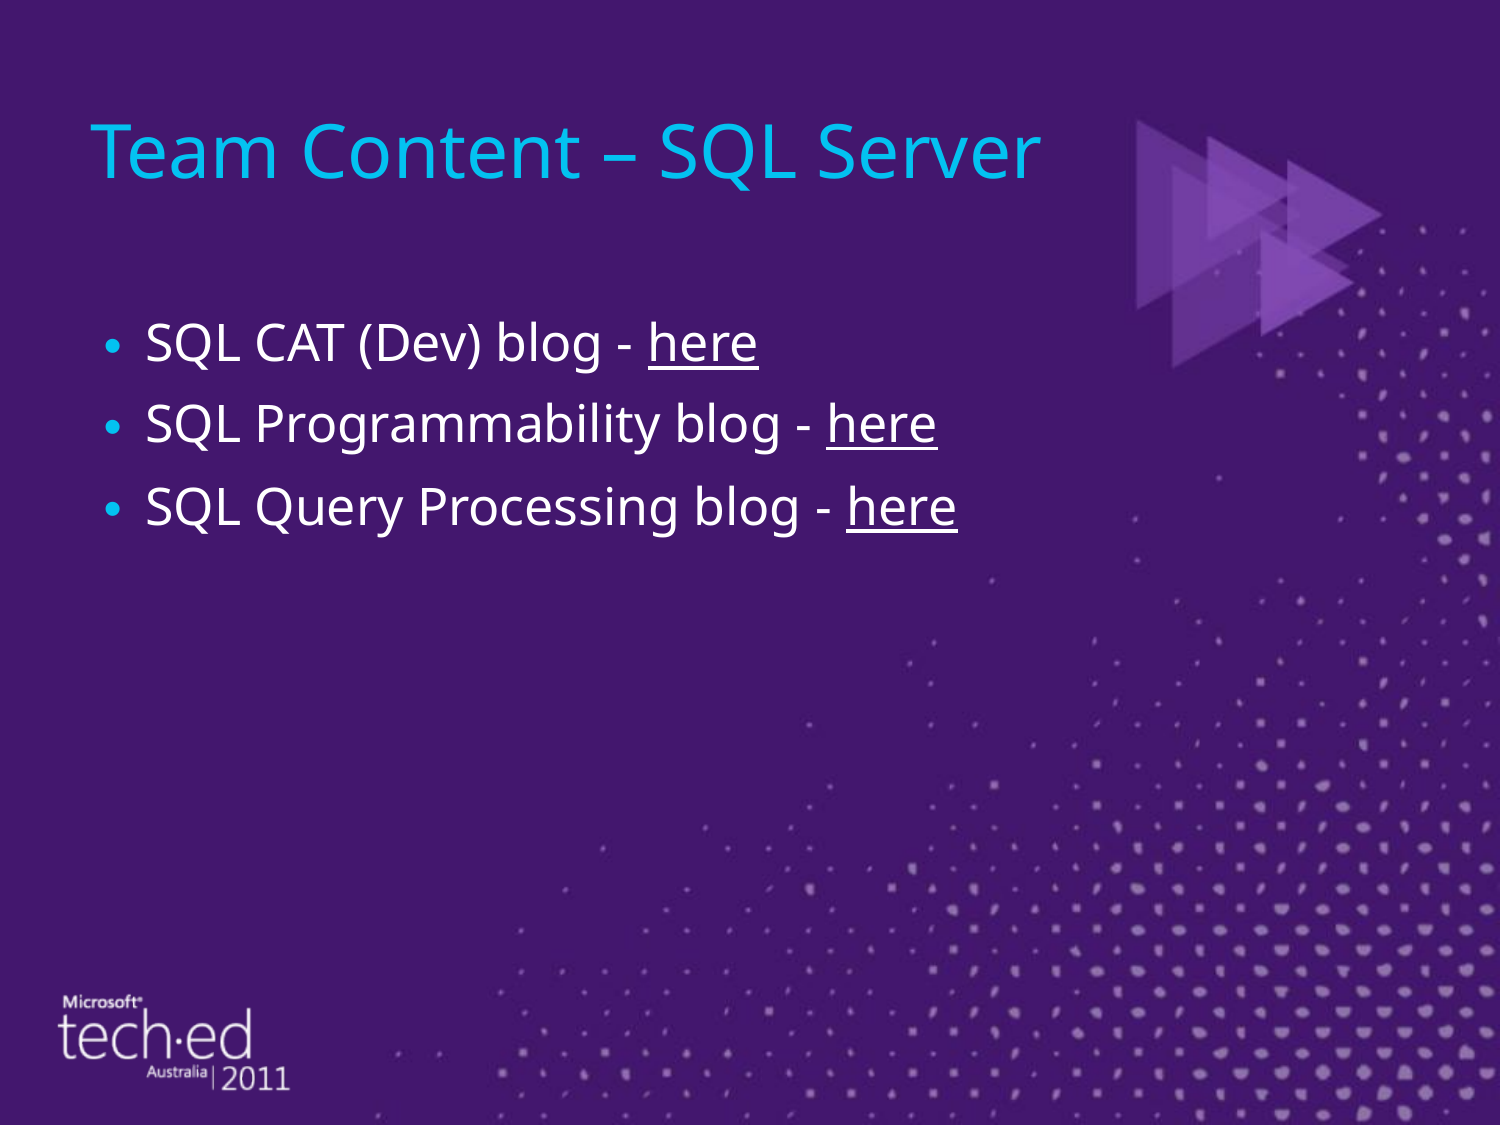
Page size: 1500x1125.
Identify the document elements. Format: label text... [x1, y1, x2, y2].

list SQL CAT (Dev) blog - here SQL Programmability blog - here SQL Query Processing blog - here [88, 302, 1372, 626]
title Team Content – SQL Server [75, 54, 1425, 243]
picture [0, 0, 1500, 1125]
